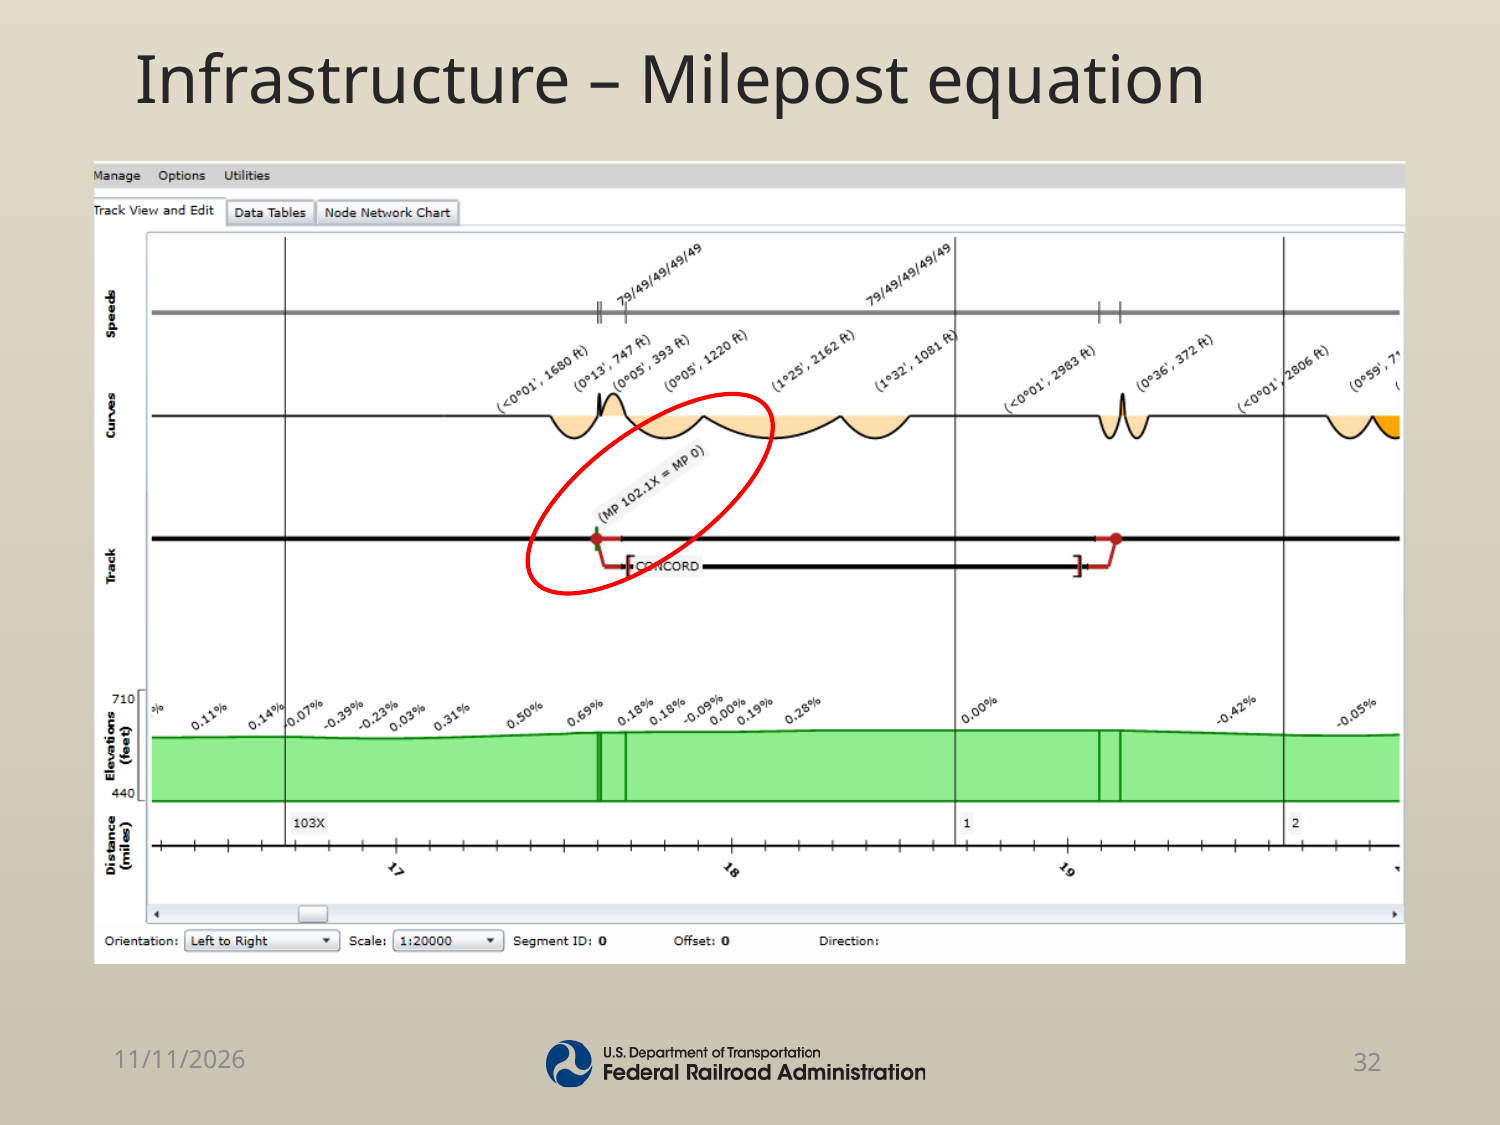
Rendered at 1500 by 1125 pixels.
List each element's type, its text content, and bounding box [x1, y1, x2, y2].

picture [94, 161, 1406, 964]
title Infrastructure – Milepost equation [120, 20, 1380, 145]
picture [526, 1035, 926, 1088]
slide_number 32 [1059, 1033, 1397, 1094]
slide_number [98, 1030, 436, 1091]
